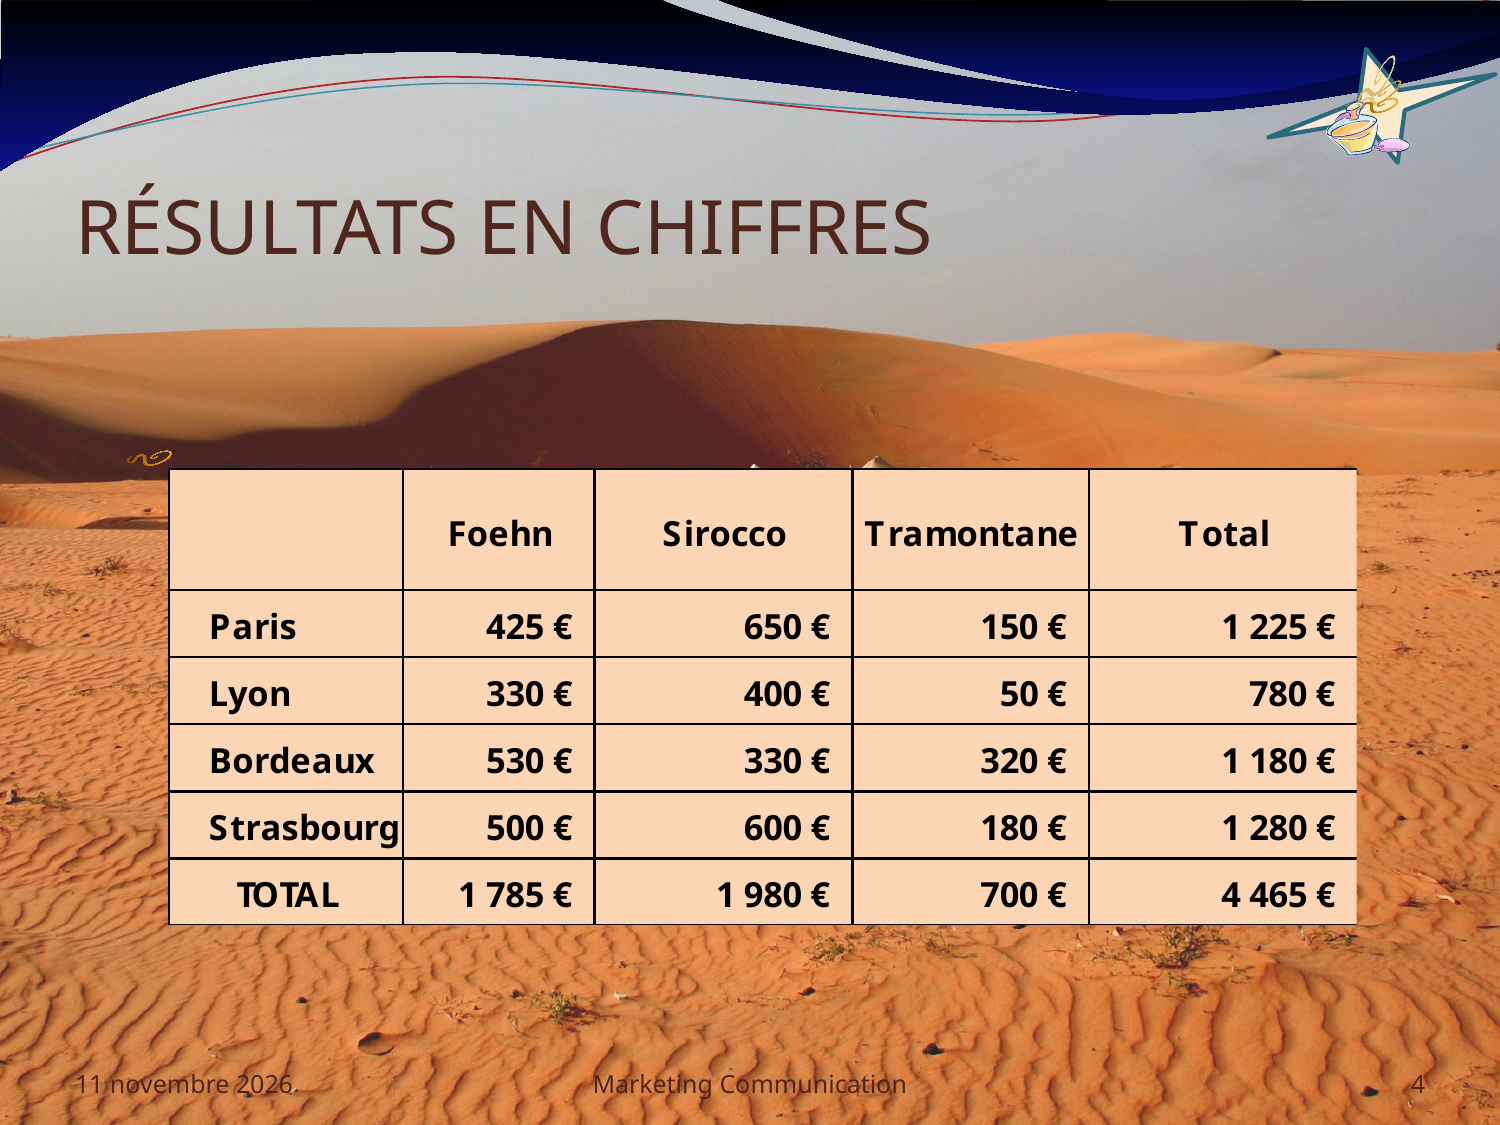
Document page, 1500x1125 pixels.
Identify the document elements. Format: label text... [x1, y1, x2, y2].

slide_number 4 [1299, 1042, 1425, 1103]
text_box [167, 467, 1360, 927]
slide_number mars 11 [75, 1042, 425, 1103]
footer Marketing Communication [474, 1042, 1025, 1103]
title Résultats en Chiffres [75, 82, 1425, 270]
